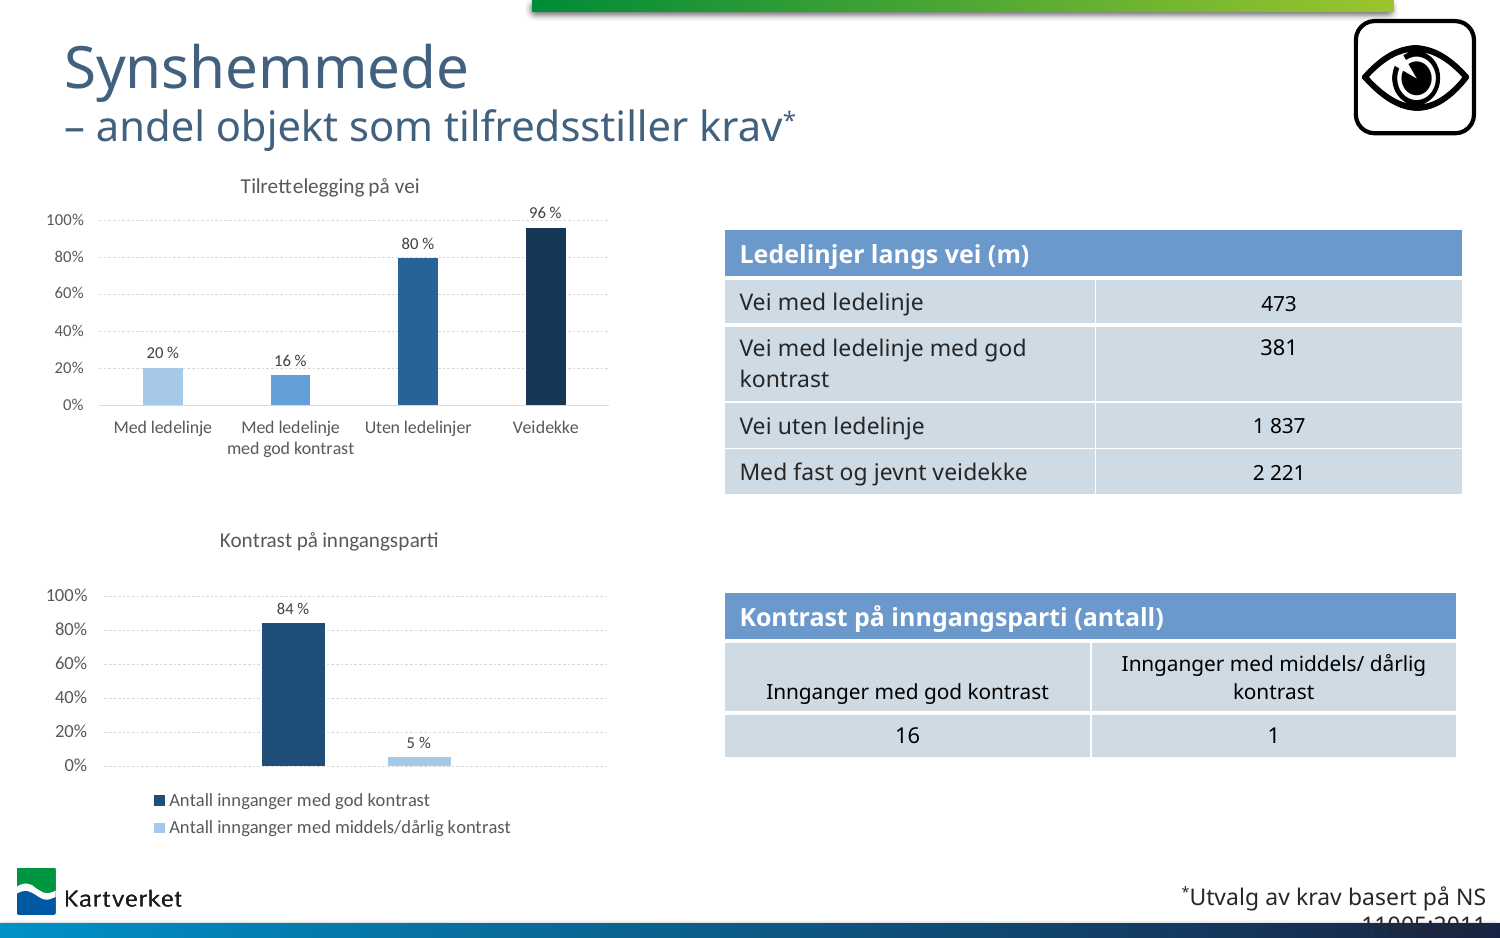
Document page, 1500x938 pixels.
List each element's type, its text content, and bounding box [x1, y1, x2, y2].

table_cell 473 [1096, 280, 1462, 323]
table_header Kontrast på inngangsparti (antall) [725, 593, 1456, 639]
picture [41, 520, 618, 846]
table_cell Innganger med god kontrast [725, 643, 1090, 711]
table_cell Innganger med middels/ dårlig kontrast [1092, 643, 1456, 711]
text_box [1355, 20, 1475, 134]
table_cell 1 837 [1096, 403, 1462, 448]
table_cell 381 [1096, 327, 1462, 401]
table_cell Vei med ledelinje med god kontrast [725, 327, 1095, 401]
table_cell 1 [1092, 715, 1456, 757]
text_box Synshemmede – andel objekt som tilfredsstiller krav* [49, 24, 1431, 158]
table_cell Vei med ledelinje [725, 280, 1095, 323]
picture [41, 166, 619, 492]
table_header Ledelinjer langs vei (m) [725, 230, 1462, 276]
table_cell 2 221 [1096, 449, 1462, 494]
table_cell Vei uten ledelinje [725, 403, 1095, 448]
table_cell 16 [725, 715, 1090, 757]
table_cell Med fast og jevnt veidekke [725, 449, 1095, 494]
text_box *Utvalg av krav basert på NS 11005:2011 [1068, 873, 1500, 938]
